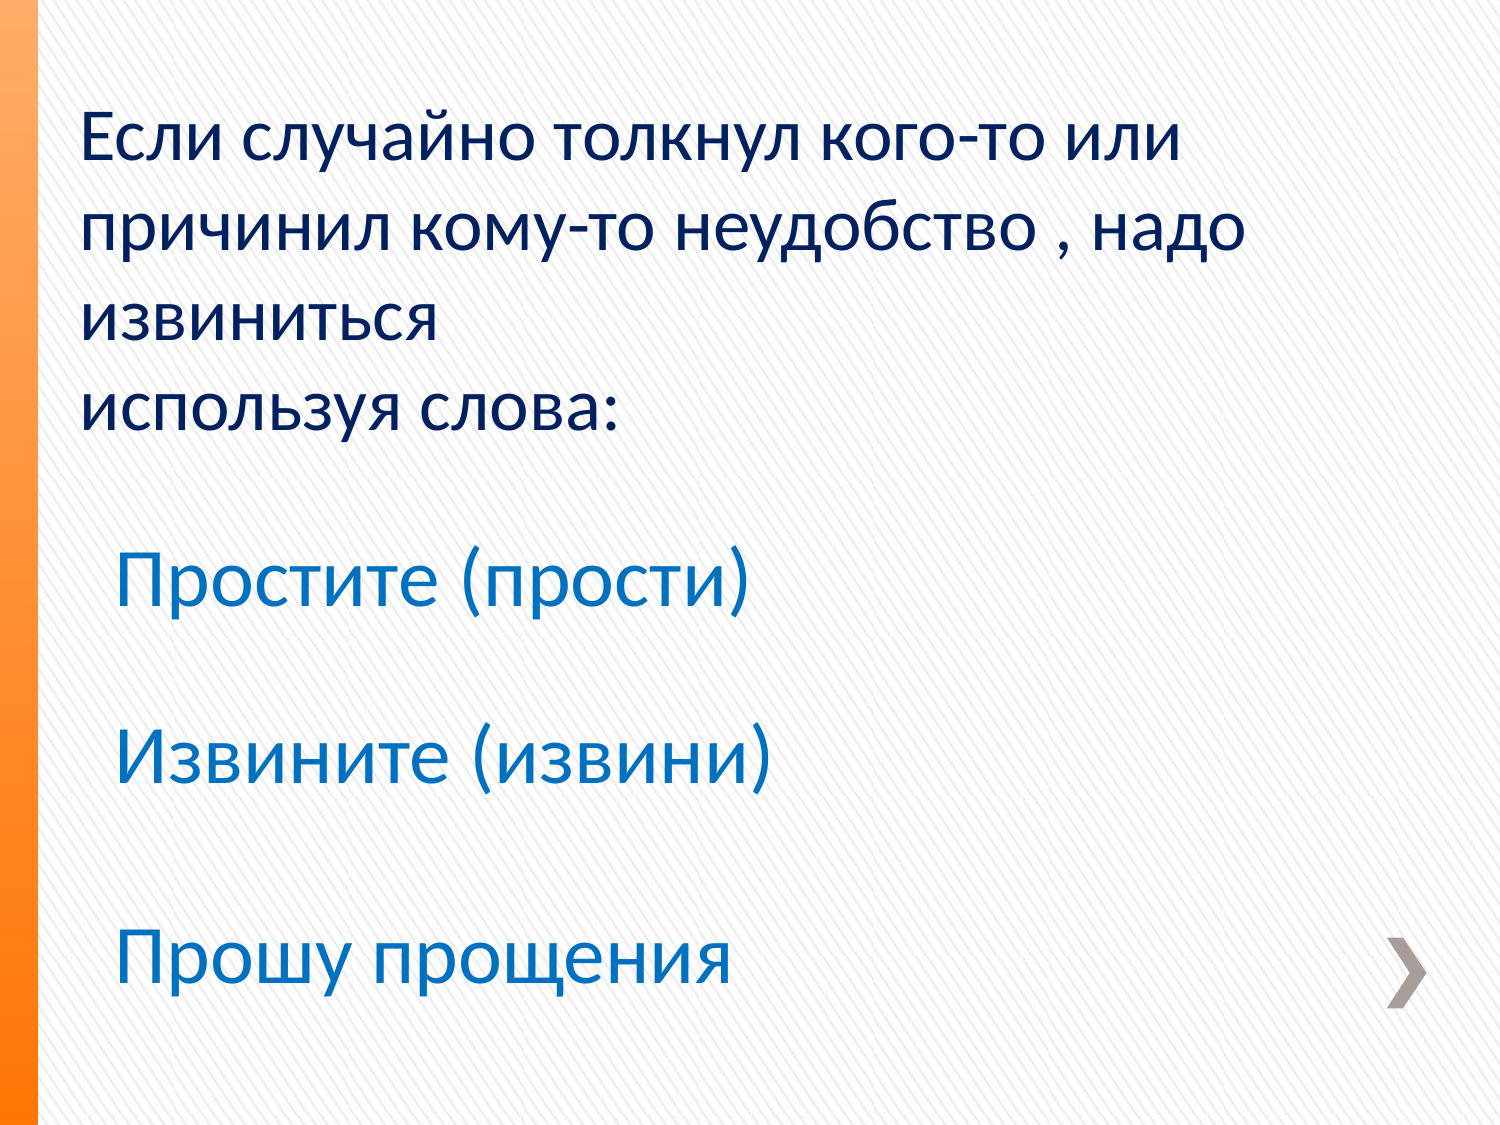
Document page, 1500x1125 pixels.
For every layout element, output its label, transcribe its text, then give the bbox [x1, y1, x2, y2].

text_box Извините (извини) [100, 692, 916, 808]
text_box Прошу прощения [100, 893, 998, 1008]
text_box Если случайно толкнул кого-то или причинил кому-то неудобство , надо извиниться используя слова: [64, 78, 1436, 453]
text_box Простите (прости) [100, 515, 869, 630]
